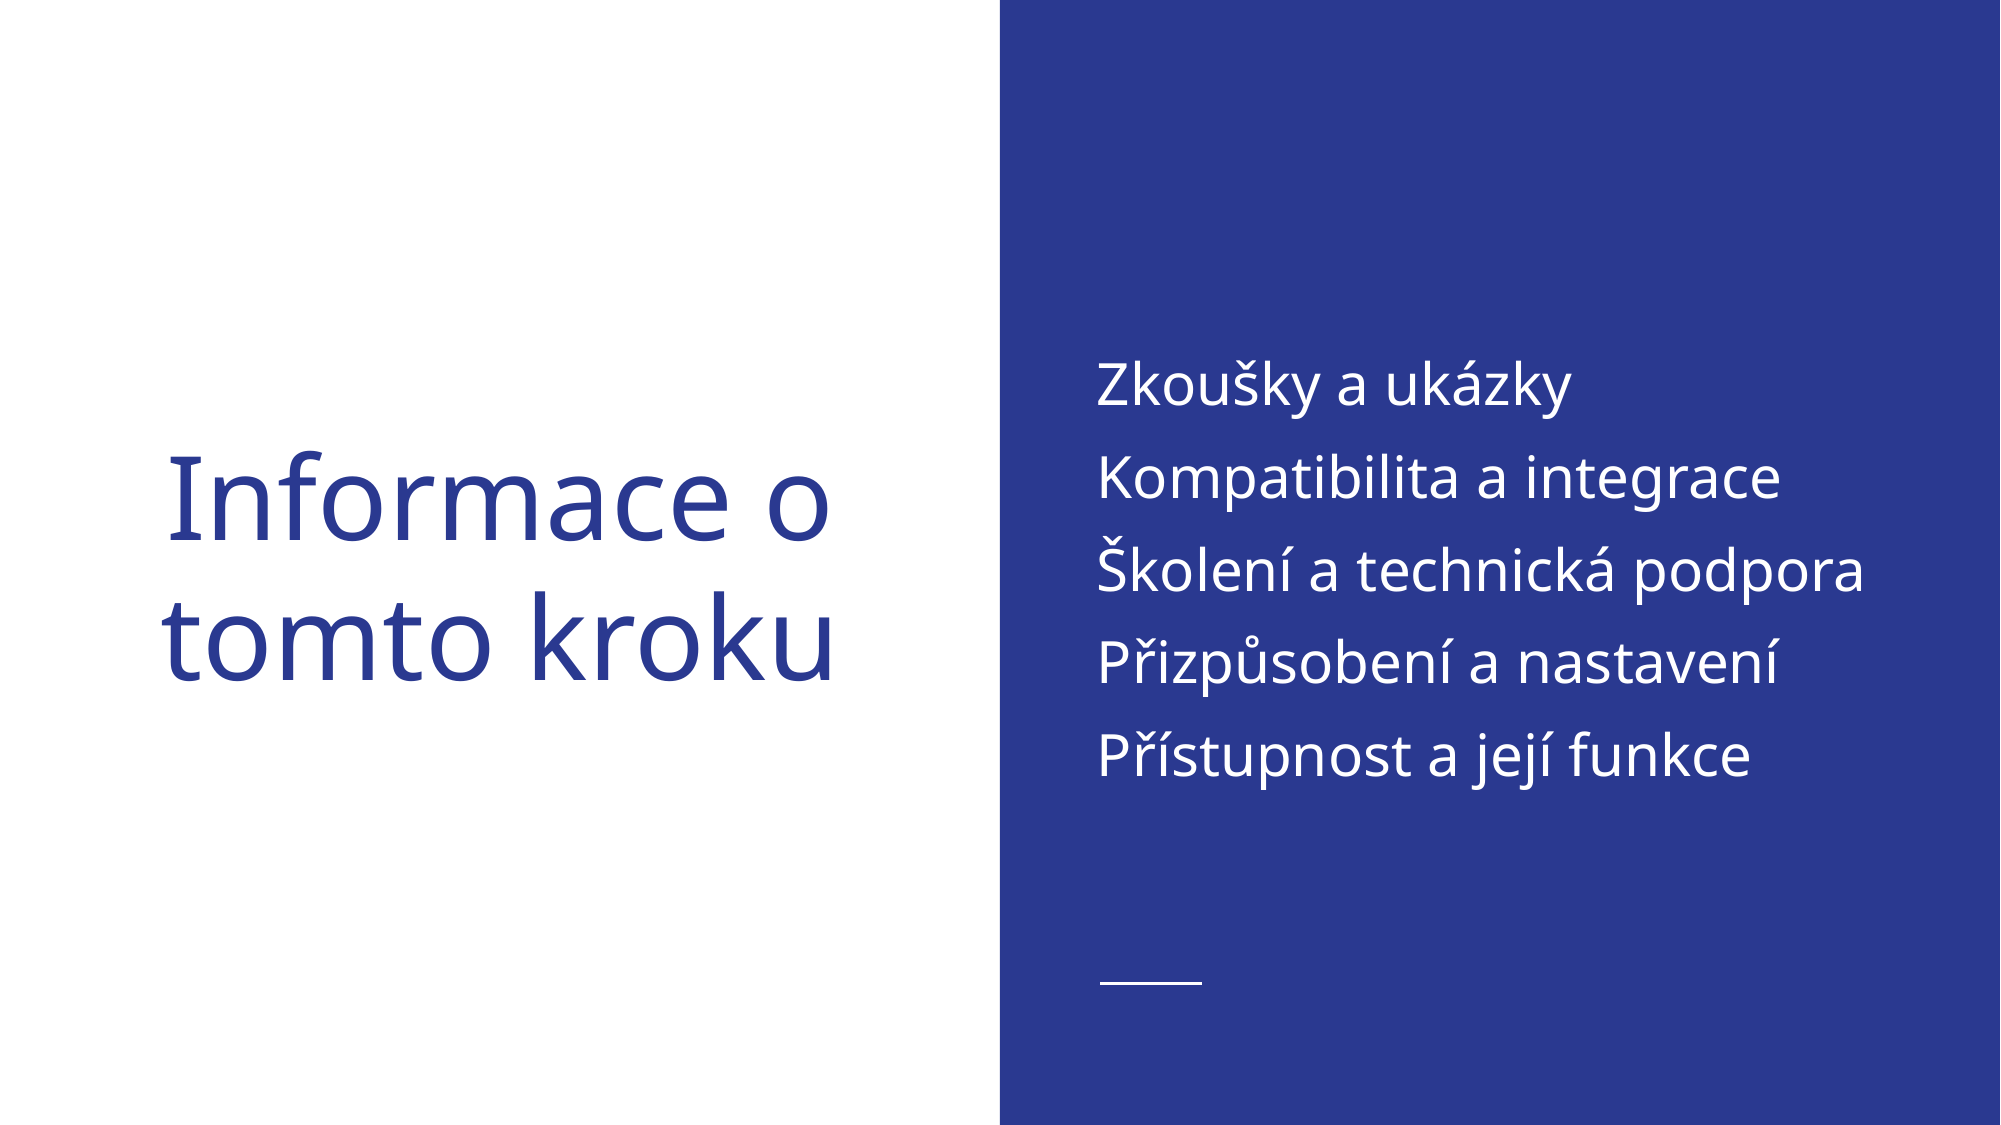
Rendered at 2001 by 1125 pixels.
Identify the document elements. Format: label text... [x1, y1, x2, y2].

text_box Informace o tomto kroku [57, 413, 943, 711]
list Zkoušky a ukázky Kompatibilita a integrace Školení a technická podpora Přizpůsobení a nastavení Přístupnost a její funkce [1081, 158, 1922, 967]
